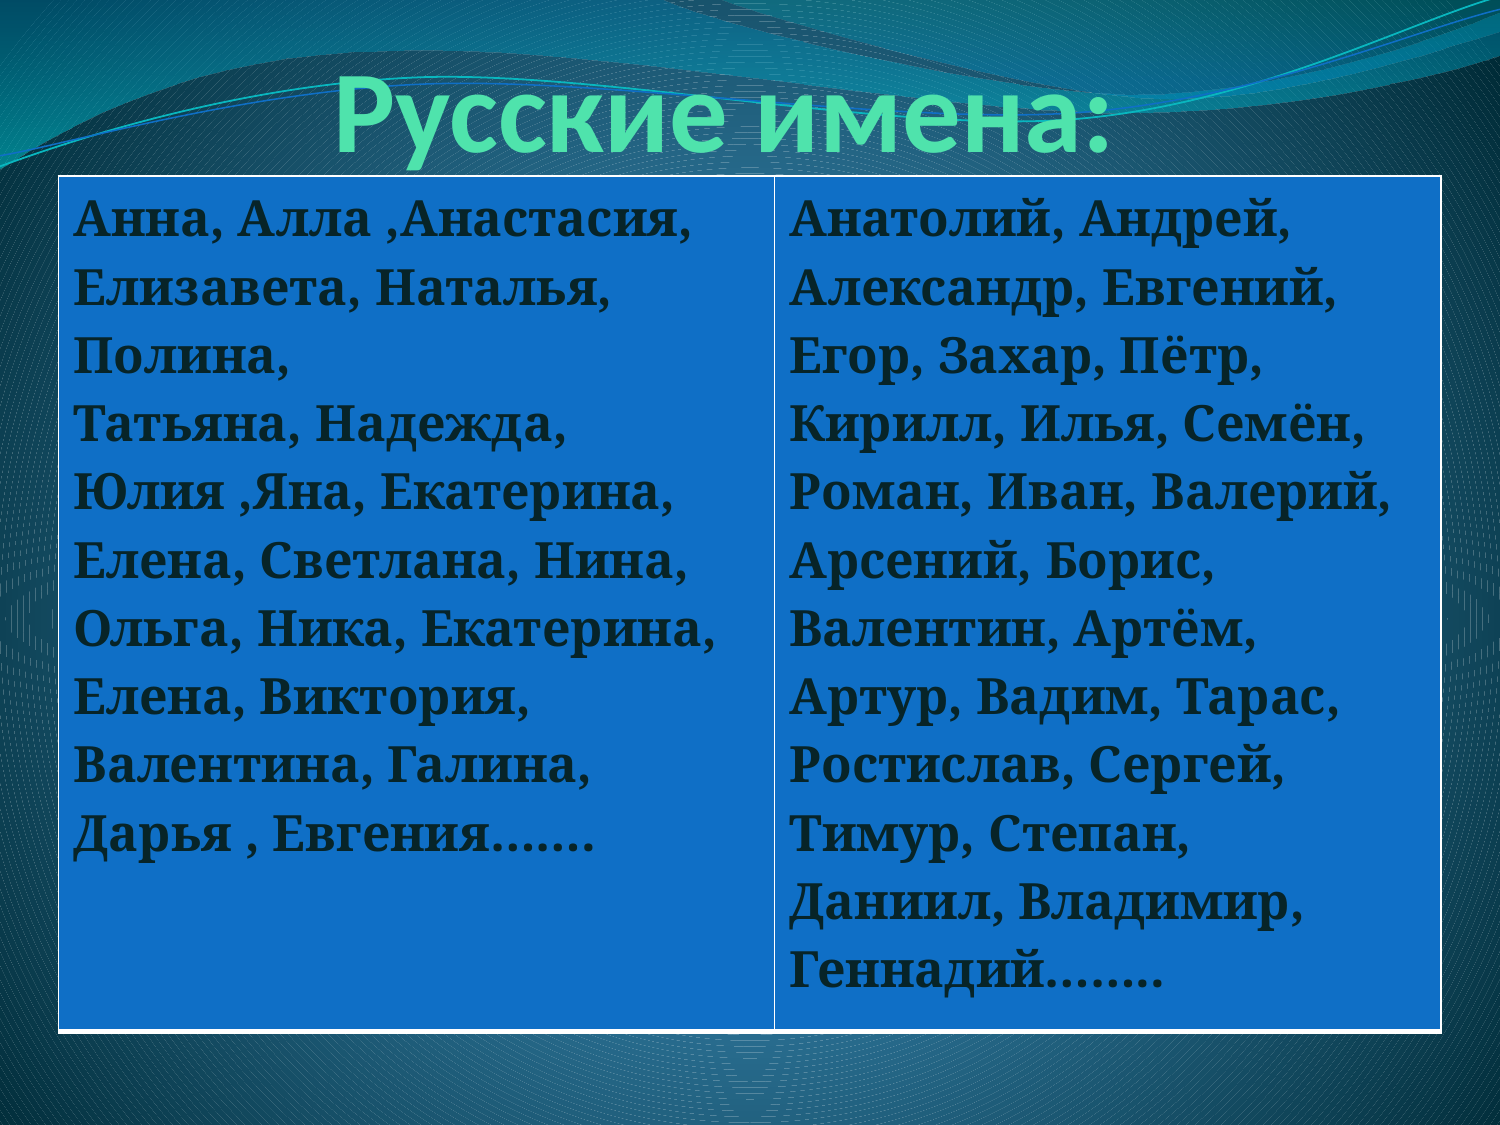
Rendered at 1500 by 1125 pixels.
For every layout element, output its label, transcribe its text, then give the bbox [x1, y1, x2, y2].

title Русские имена: [86, 70, 1362, 175]
table_header Анатолий, Андрей, Александр, Евгений, Егор, Захар, Пётр, Кирилл, Илья, Семён, Роман, Иван, Валерий, Арсений, Борис, Валентин, Артём, Артур, Вадим, Тарас, Ростислав, Сергей, Тимур, Степан, Даниил, Владимир, Геннадий…….. [775, 177, 1440, 1029]
table_header Анна, Алла ,Анастасия, Елизавета, Наталья, Полина, Татьяна, Надежда, Юлия ,Яна, Екатерина, Елена, Светлана, Нина, Ольга, Ника, Екатерина, Елена, Виктория, Валентина, Галина, Дарья , Евгения……. [59, 177, 774, 1029]
